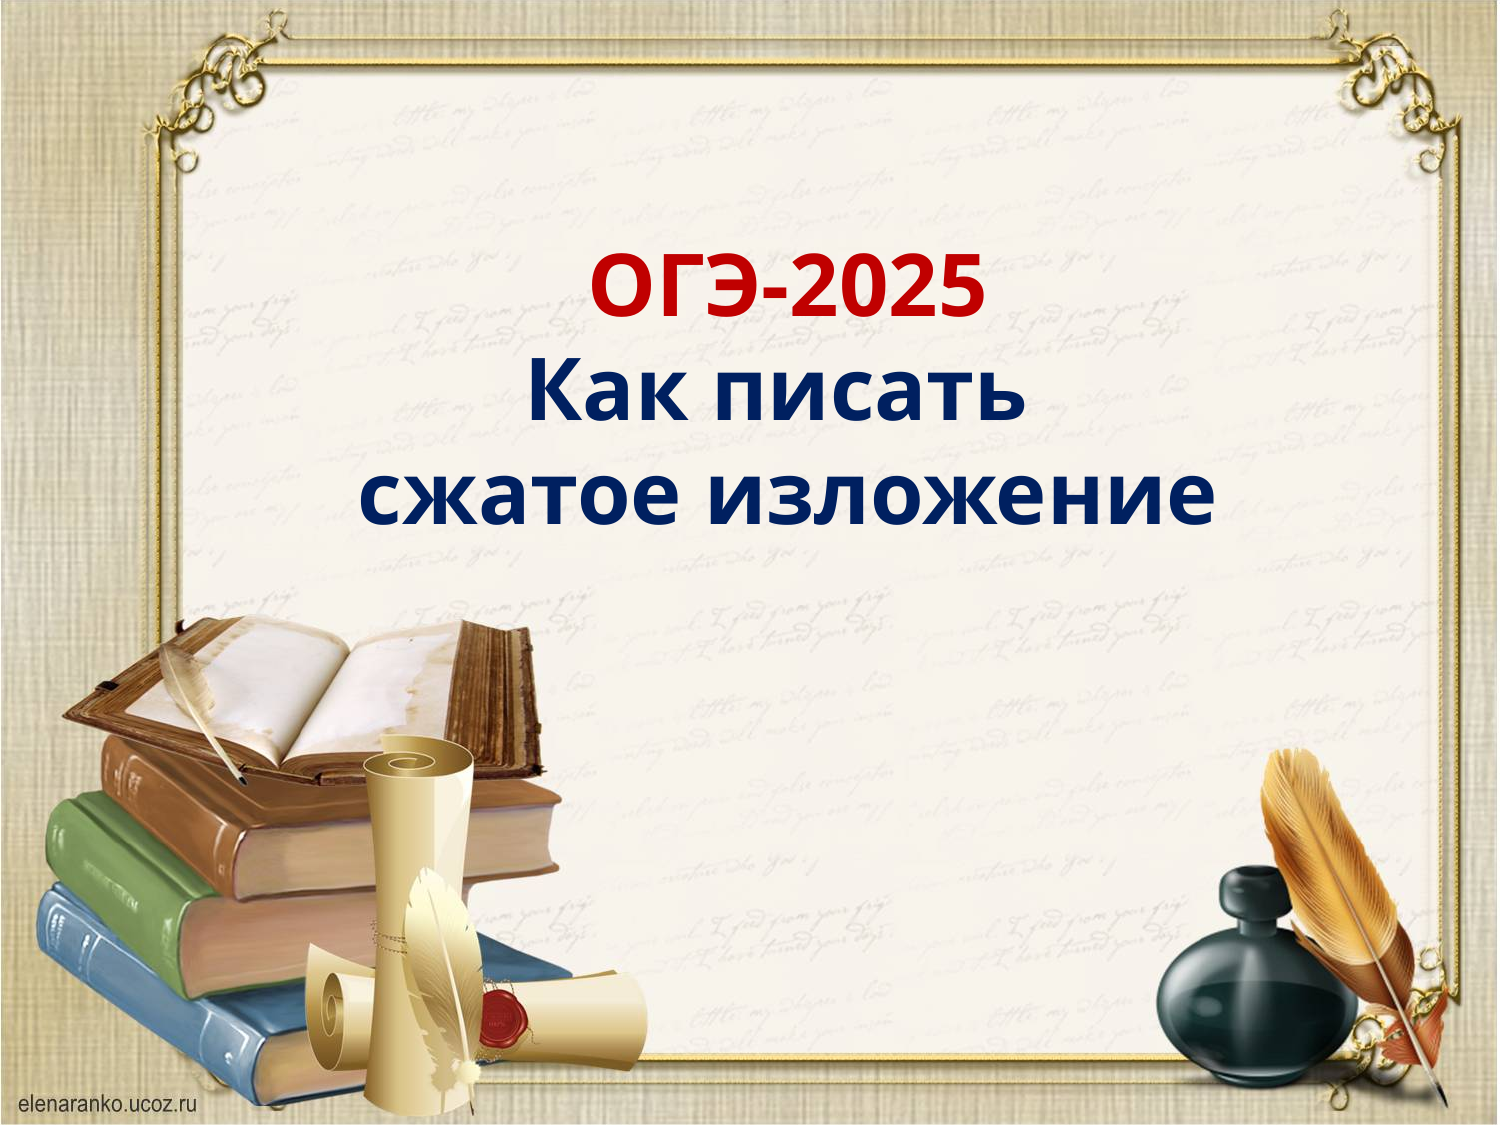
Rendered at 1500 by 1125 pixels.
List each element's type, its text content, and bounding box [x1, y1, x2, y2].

picture [0, 0, 1500, 1125]
title ОГЭ-2025 Как писать сжатое изложение [187, 117, 1388, 551]
